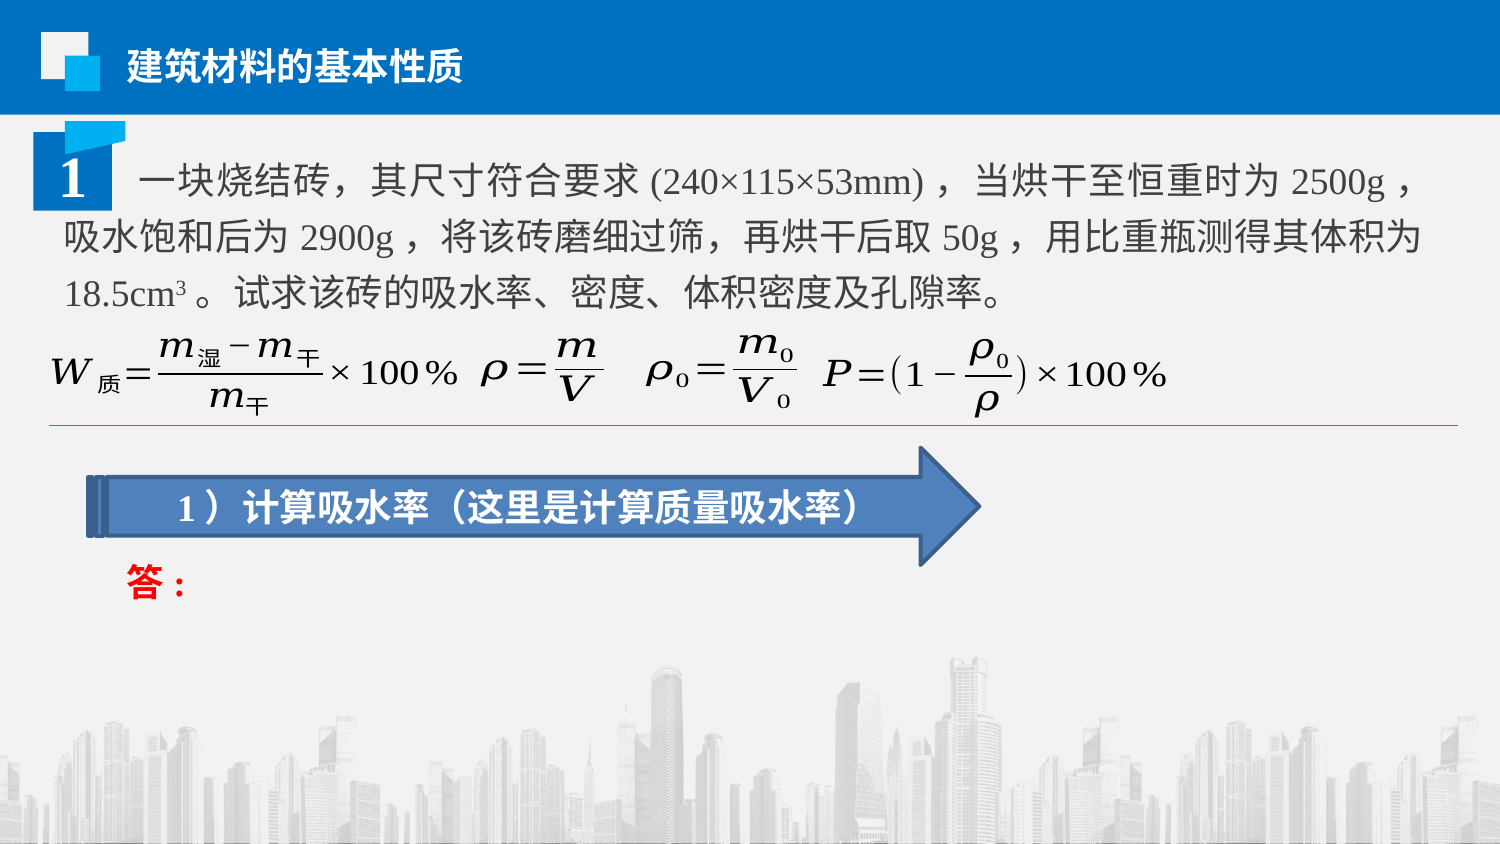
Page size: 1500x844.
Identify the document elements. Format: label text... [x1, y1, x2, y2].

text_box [111, 526, 747, 794]
text_box [64, 121, 126, 155]
text_box 1）计算吸水率（这里是计算质量吸水率） [86, 445, 982, 567]
text_box 1 [33, 132, 112, 211]
text_box [39, 30, 91, 81]
text_box 一块烧结砖，其尺寸符合要求(240×115×53mm)，当烘干至恒重时为2500g，吸水饱和后为2900g，将该砖磨细过筛，再烘干后取50g，用比重瓶测得其体积为18.5cm3。试求该砖的吸水率、密度、体积密度及孔隙率。 [49, 138, 1448, 322]
text_box 建筑材料的基本性质 [112, 35, 715, 96]
text_box [63, 54, 102, 93]
text_box [0, 1, 1500, 117]
